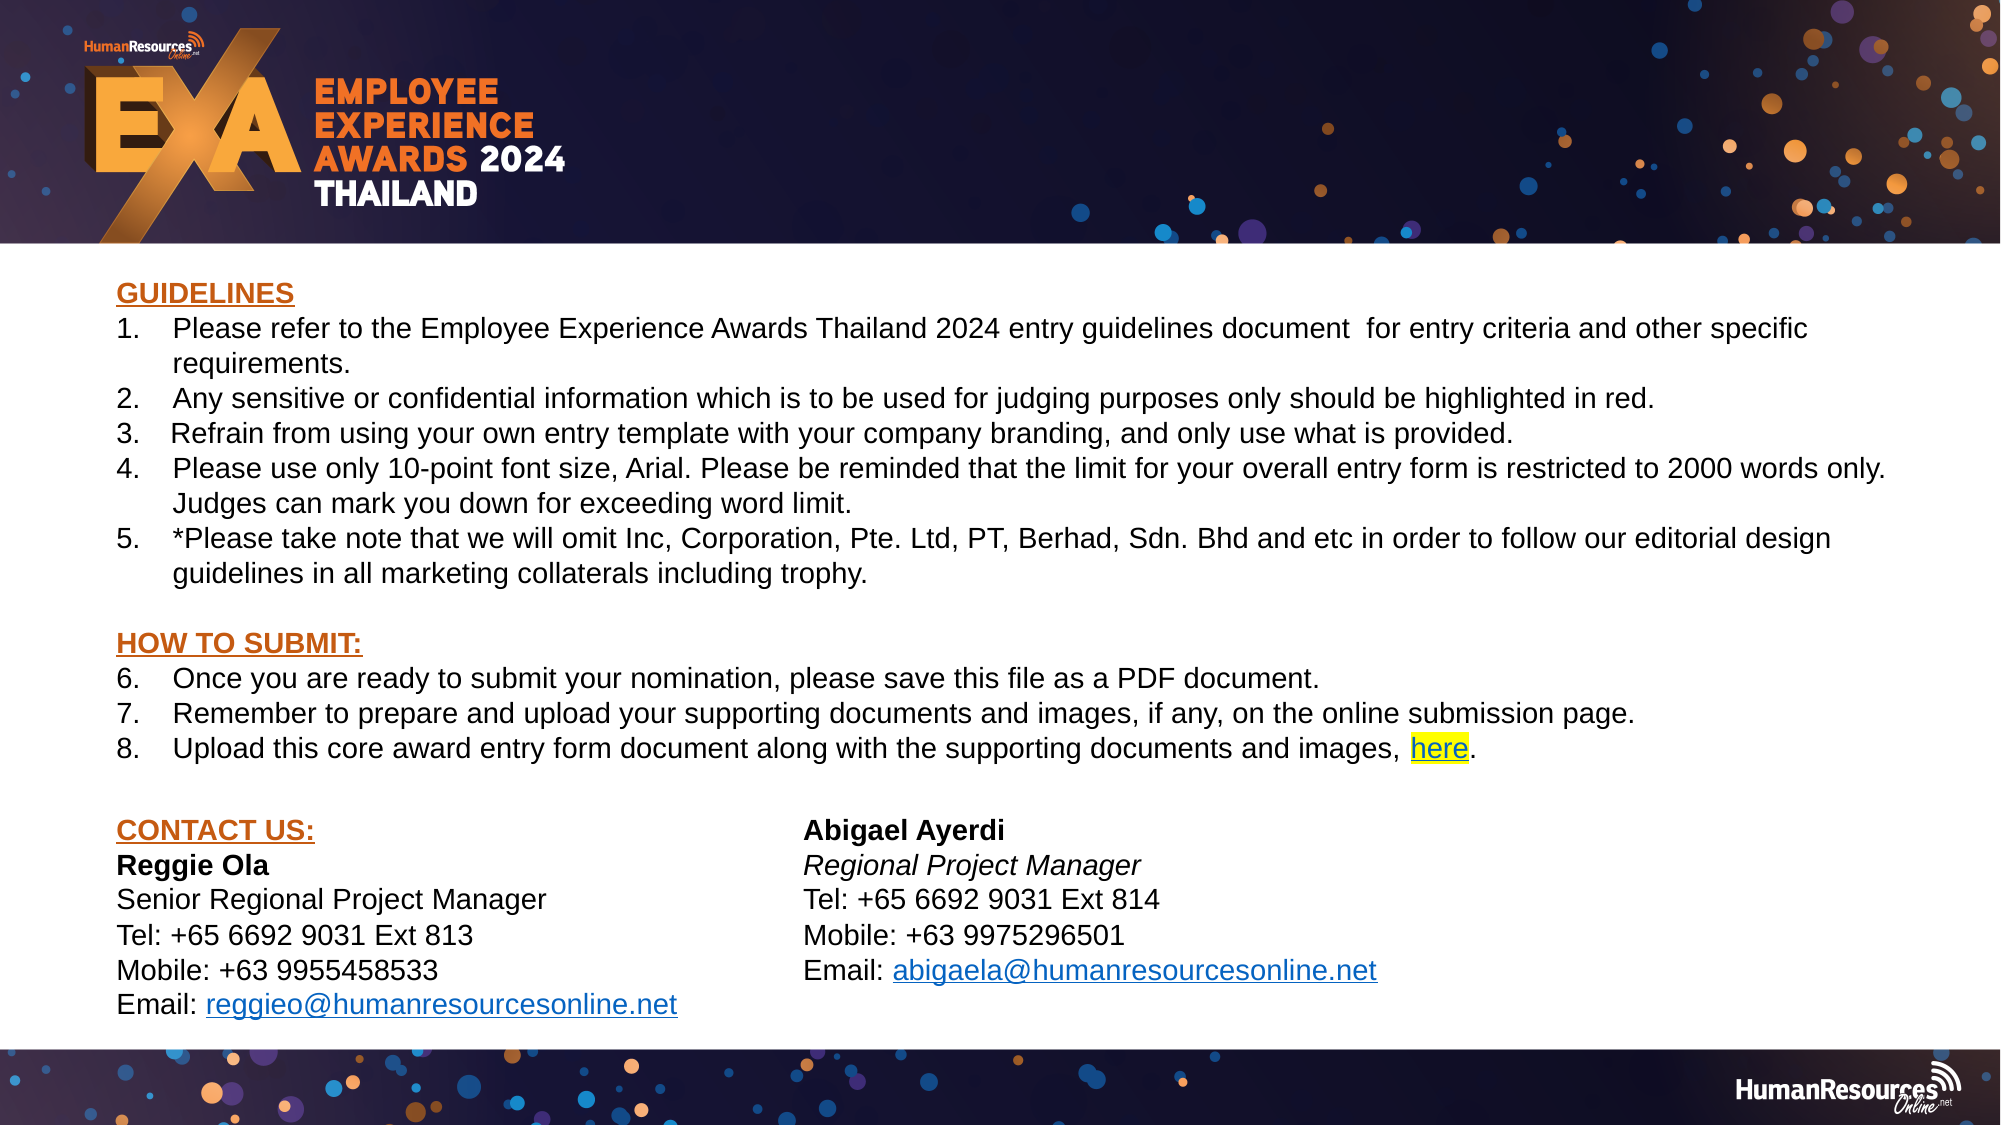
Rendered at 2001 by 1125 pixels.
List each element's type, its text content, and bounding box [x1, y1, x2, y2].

picture [0, 0, 2001, 1125]
text_box GUIDELINES Please refer to the Employee Experience Awards Thailand 2024 entry guidelines document for entry criteria and other specific requirements. Any sensitive or confidential information which is to be used for judging purposes only should be highlighted in red. Refrain from using your own entry template with your company branding, and only use what is provided. Please use only 10-point font size, Arial. Please be reminded that the limit for your overall entry form is restricted to 2000 words only. Judges can mark you down for exceeding word limit. *Please take note that we will omit Inc, Corporation, Pte. Ltd, PT, Berhad, Sdn. Bhd and etc in order to follow our editorial design guidelines in all marketing collaterals including trophy. HOW TO SUBMIT: Once you are ready to submit your nomination, please save this file as a PDF document. Remember to prepare and upload your supporting documents and images, if any, on the online submission page. Upload this core award entry form document along with the supporting documents and images, here. [101, 267, 1923, 842]
text_box CONTACT US: Reggie Ola Senior Regional Project Manager Tel: +65 6692 9031 Ext 813 Mobile: +63 9955458533 Email: reggieo@humanresourcesonline.net Abigael Ayerdi Regional Project Manager Tel: +65 6692 9031 Ext 814 Mobile: +63 9975296501 Email: abigaela@humanresourcesonline.net [101, 803, 1505, 1125]
